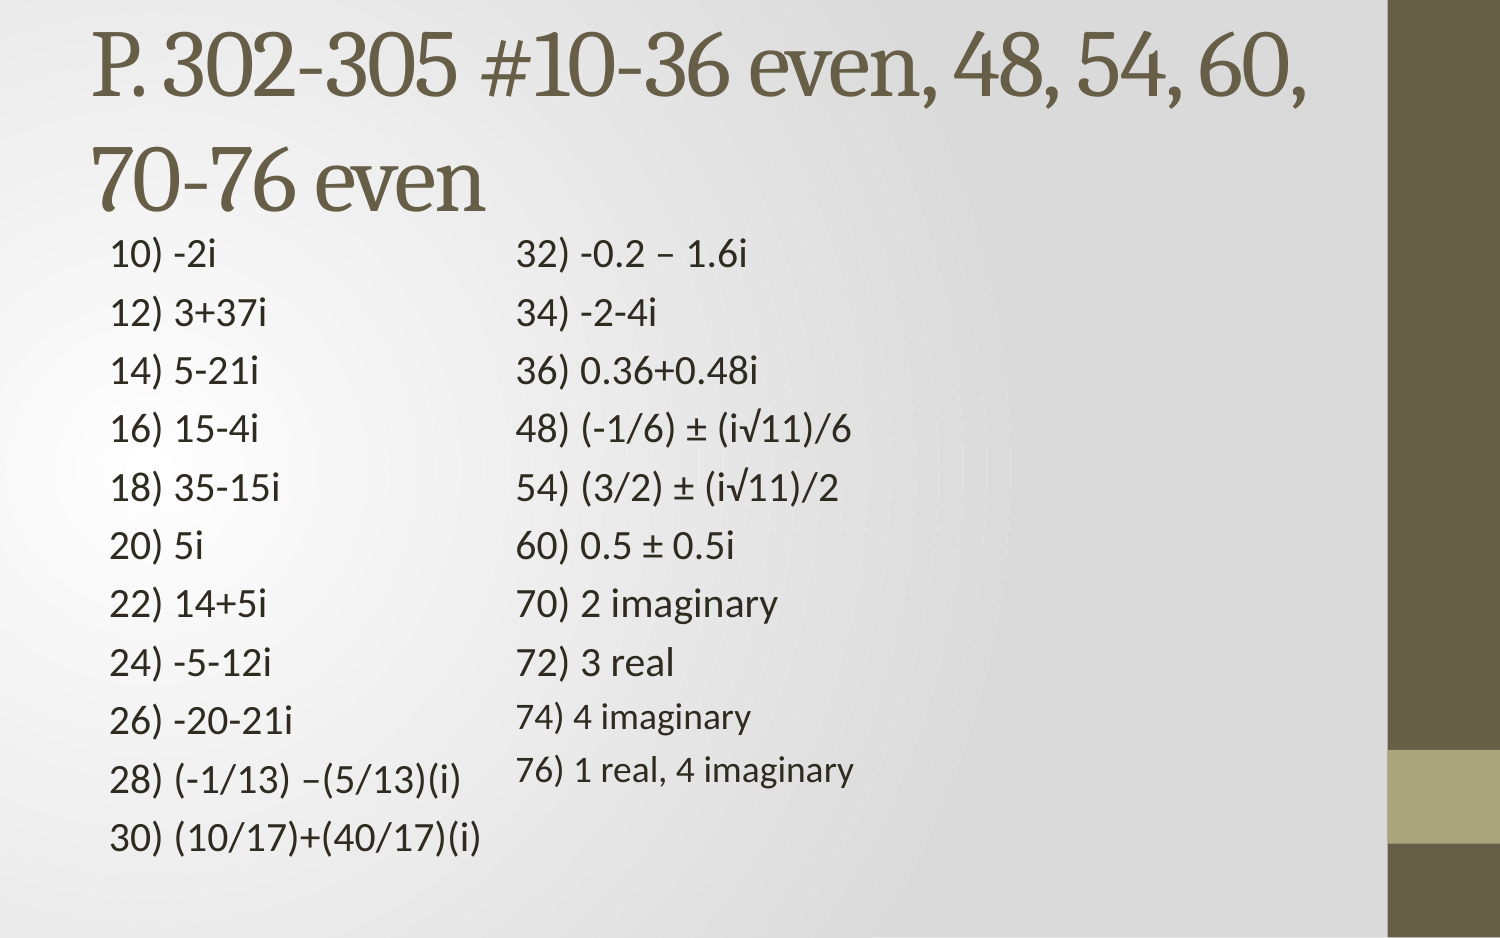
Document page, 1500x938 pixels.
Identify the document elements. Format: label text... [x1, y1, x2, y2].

title P. 302-305 #10-36 even, 48, 54, 60, 70-76 even [75, 37, 1325, 194]
list 10) -2i 12) 3+37i 14) 5-21i 16) 15-4i 18) 35-15i 20) 5i 22) 14+5i 24) -5-12i 26) -20-21i 28) (-1/13) –(5/13)(i) 30) (10/17)+(40/17)(i) 32) -0.2 – 1.6i 34) -2-4i 36) 0.36+0.48i 48) (-1/6) ± (i√11)/6 54) (3/2) ± (i√11)/2 60) 0.5 ± 0.5i 70) 2 imaginary 72) 3 real 74) 4 imaginary 76) 1 real, 4 imaginary [75, 218, 1325, 875]
